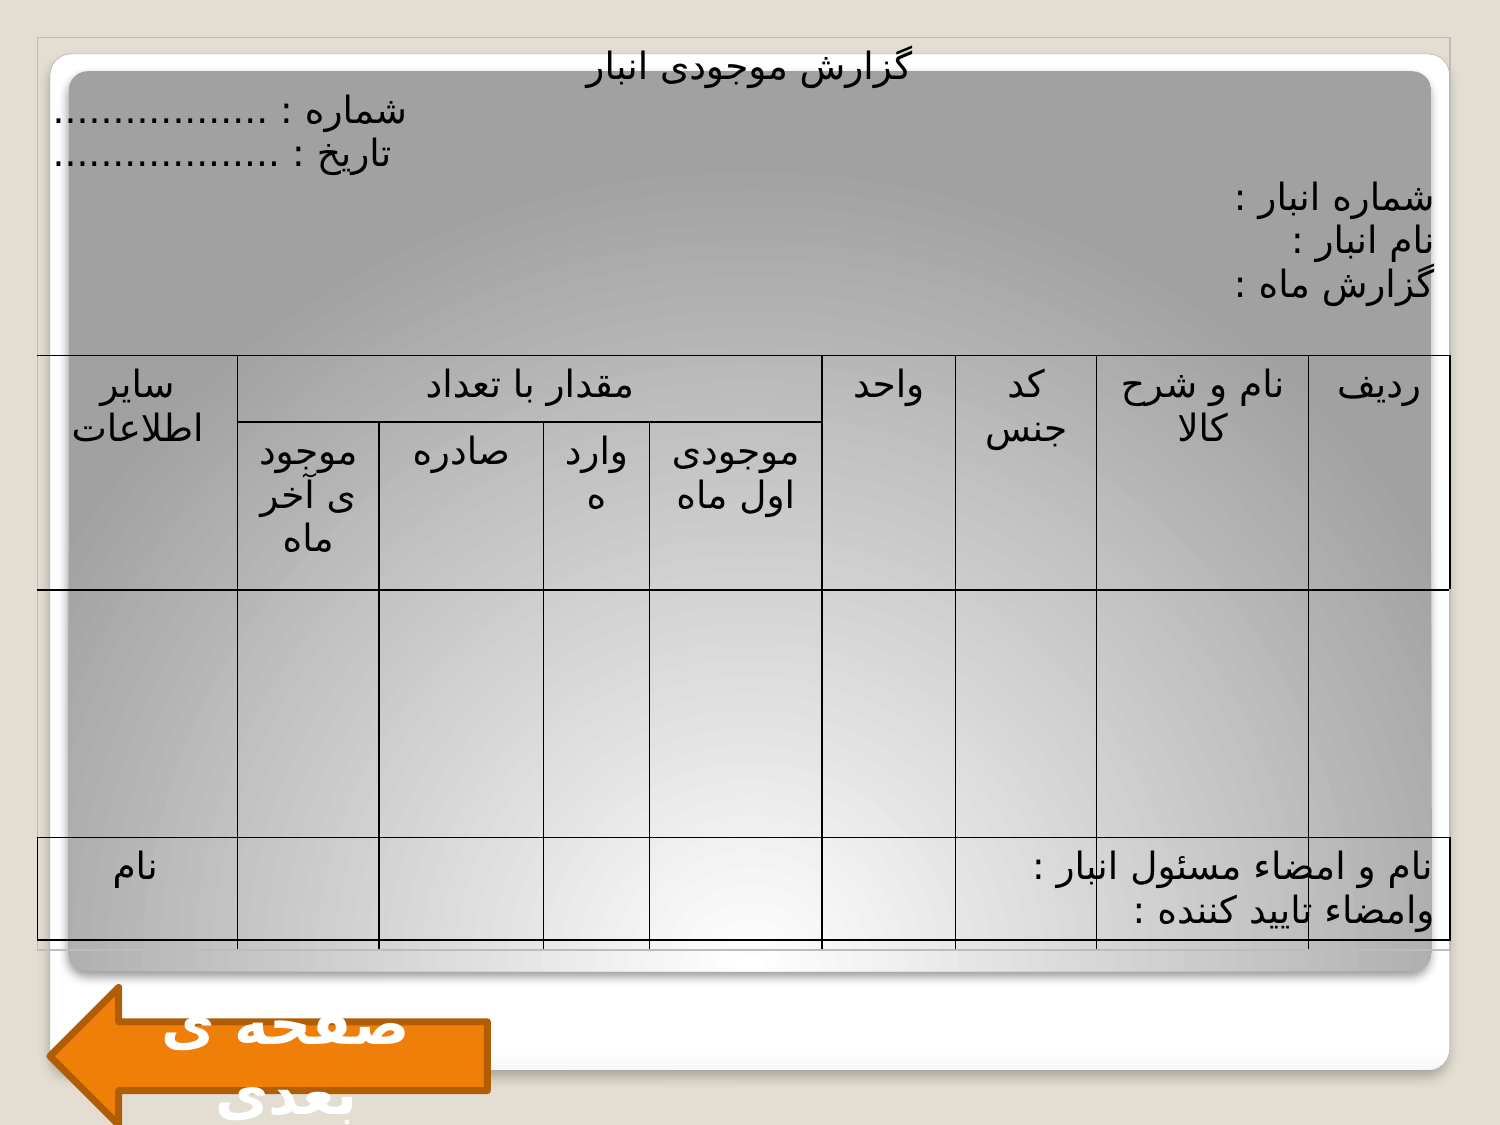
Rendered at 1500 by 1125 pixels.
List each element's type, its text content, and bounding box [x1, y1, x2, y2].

table_cell ردیف [1309, 356, 1449, 589]
table_cell [380, 941, 543, 949]
table_cell [544, 941, 649, 949]
table_cell صادره [380, 423, 543, 589]
table_cell کد جنس [956, 356, 1096, 589]
table_cell [956, 941, 1096, 949]
table_cell [544, 591, 649, 837]
table_cell [1309, 941, 1449, 949]
table_cell [38, 591, 237, 837]
table_cell [1097, 941, 1308, 949]
table_cell موجودی اول ماه [650, 423, 821, 589]
table_header گزارش موجودی انبار شماره : .................. تاریخ : ................... شماره انبار : نام انبار : گزارش ماه : [38, 38, 1449, 355]
table_cell [1309, 591, 1449, 837]
table_cell وارده [544, 423, 649, 589]
table_cell [956, 591, 1096, 837]
table_cell [650, 941, 821, 949]
table_cell نام و شرح کالا [1097, 356, 1308, 589]
table_cell [238, 591, 378, 837]
table_cell [38, 941, 237, 949]
table_cell [380, 591, 543, 837]
table_cell [1097, 591, 1308, 837]
table_cell سایر اطلاعات [38, 356, 237, 589]
table_cell مقدار با تعداد [238, 356, 821, 421]
table_header نام و امضاء مسئول انبار : نام وامضاء تایید کننده : [38, 838, 1449, 939]
table_cell [650, 591, 821, 837]
table_cell [238, 941, 378, 949]
table_cell [823, 591, 955, 837]
table_cell موجودی آخر ماه [238, 423, 378, 589]
table_cell واحد [823, 356, 955, 589]
table_cell [823, 941, 955, 949]
text_box صفحه ی بعدی [46, 984, 491, 1125]
